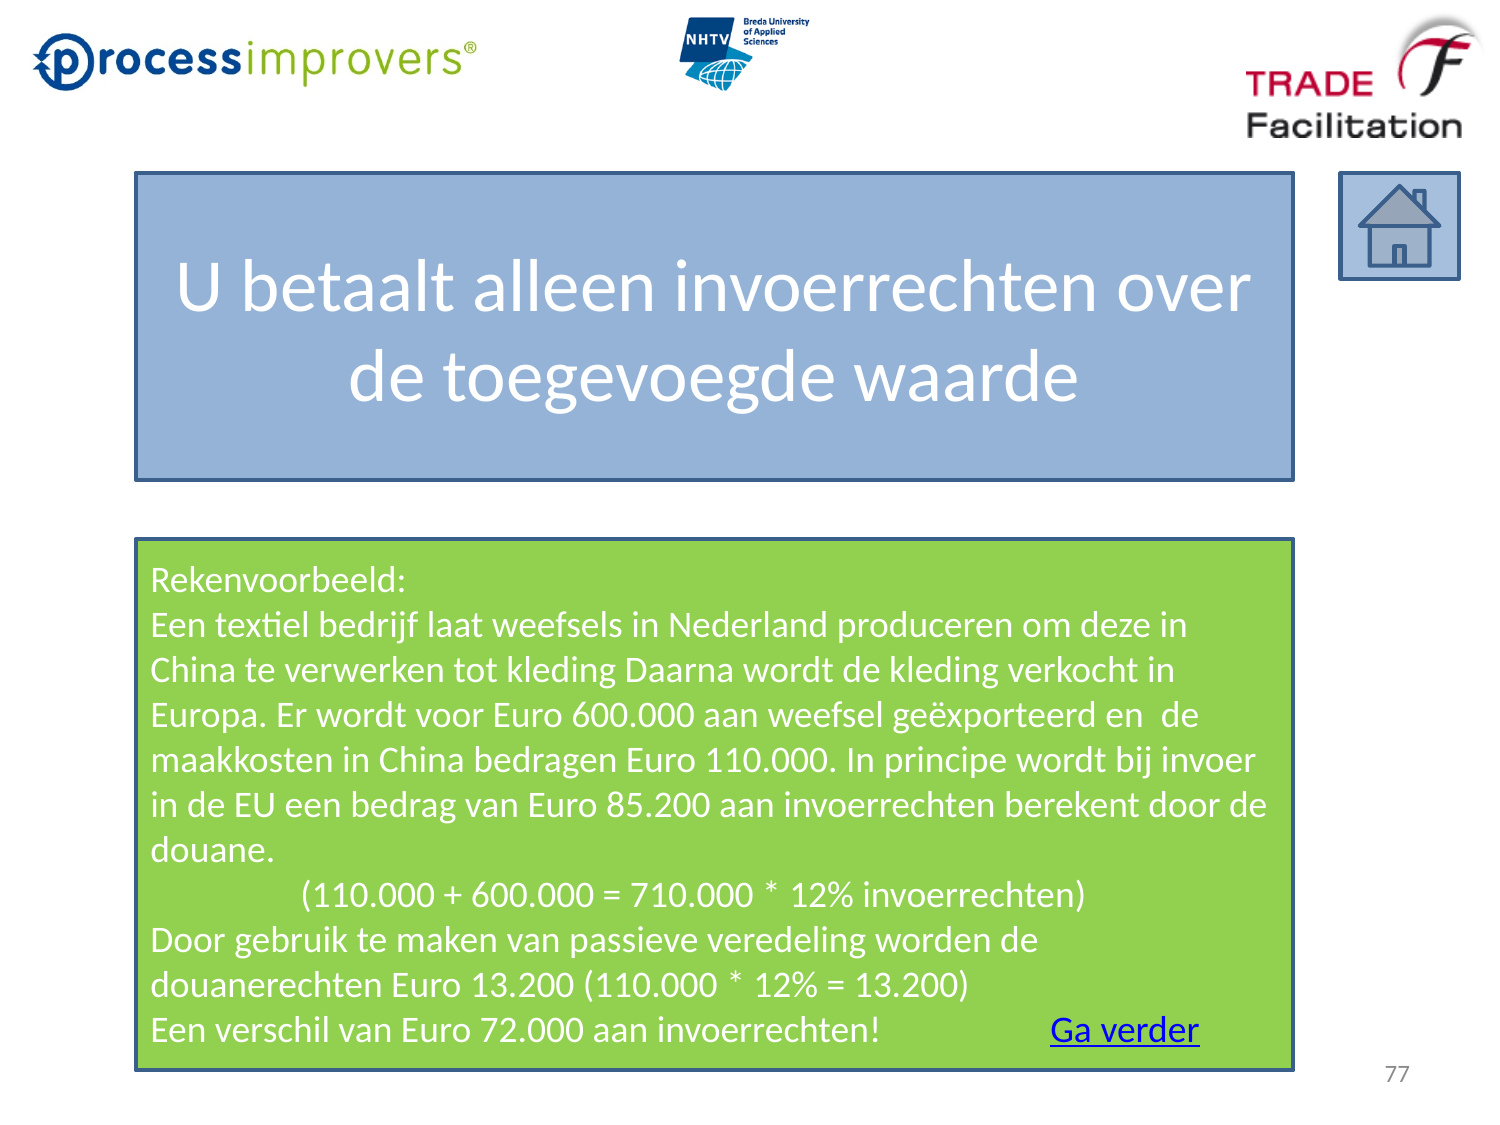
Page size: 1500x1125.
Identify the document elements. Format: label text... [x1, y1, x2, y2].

text_box U betaalt alleen invoerrechten over de toegevoegde waarde [134, 171, 1295, 482]
picture [29, 30, 479, 93]
text_box [1338, 171, 1461, 281]
picture [667, 4, 816, 103]
text_box Rekenvoorbeeld: Een textiel bedrijf laat weefsels in Nederland produceren om deze in China te verwerken tot kleding Daarna wordt de kleding verkocht in Europa. Er wordt voor Euro 600.000 aan weefsel geëxporteerd en de maakkosten in China bedragen Euro 110.000. In principe wordt bij invoer in de EU een bedrag van Euro 85.200 aan invoerrechten berekent door de douane. (110.000 + 600.000 = 710.000 * 12% invoerrechten) Door gebruik te maken van passieve veredeling worden de douanerechten Euro 13.200 (110.000 * 12% = 13.200) Een verschil van Euro 72.000 aan invoerrechten! Ga verder Ga verder [134, 537, 1295, 1072]
picture [1246, 10, 1487, 138]
slide_number 77 [1074, 1042, 1425, 1103]
